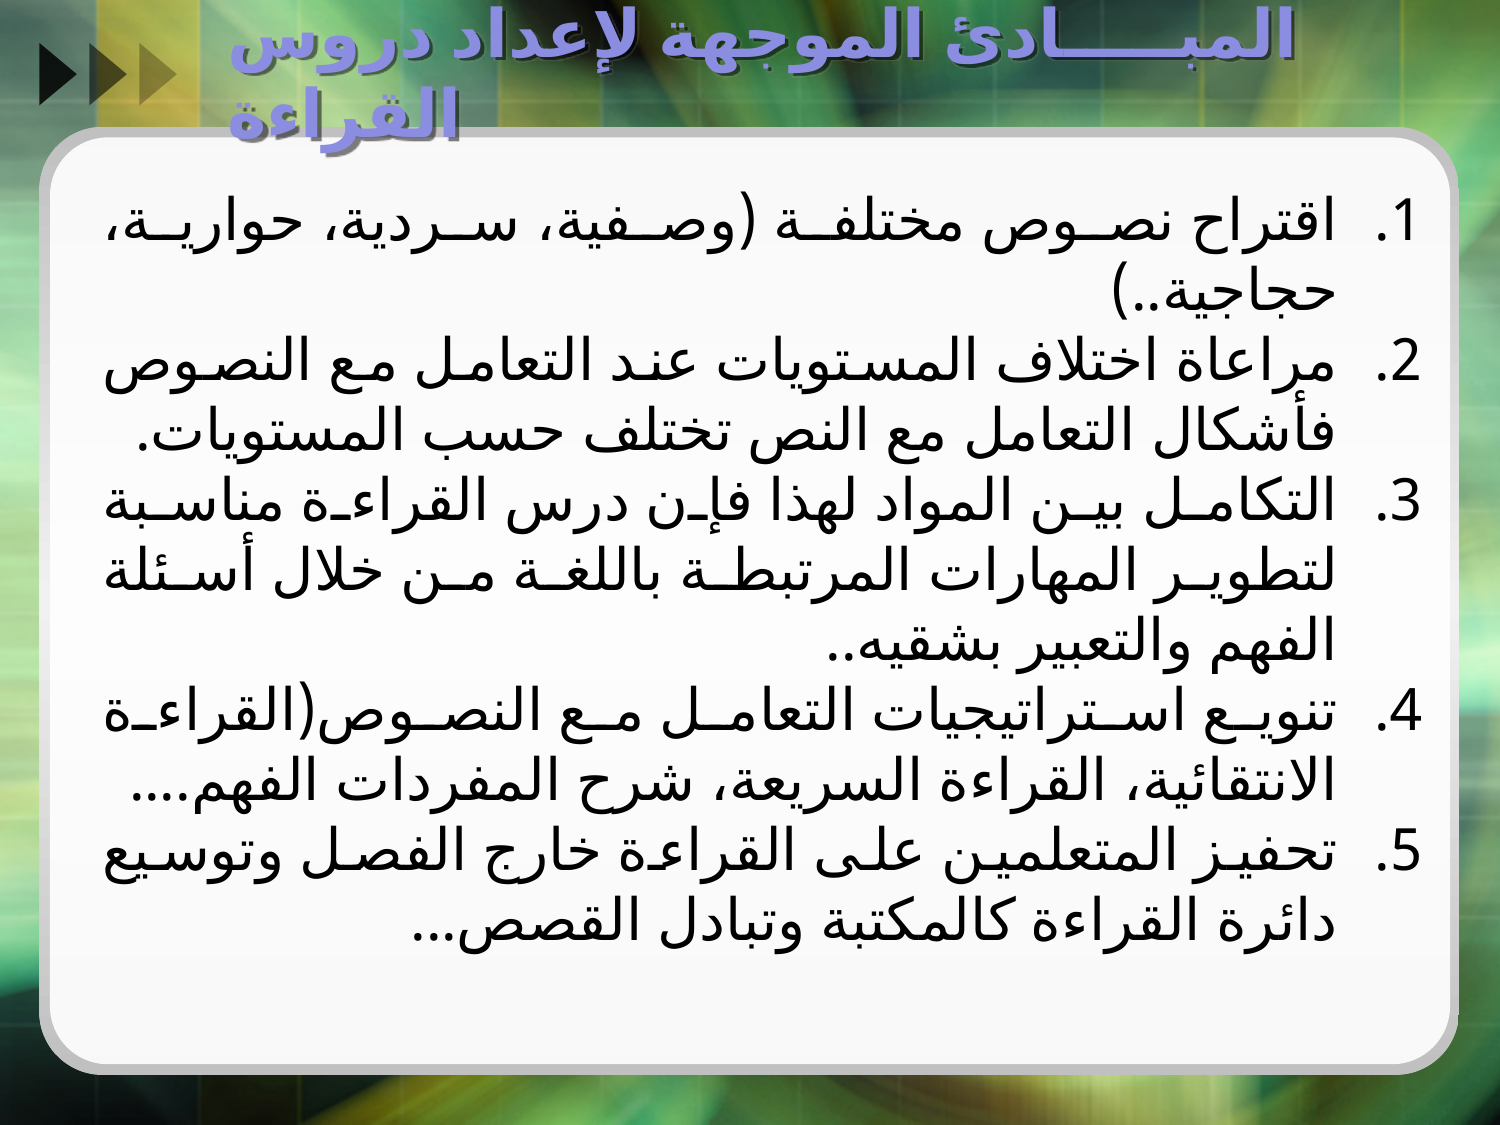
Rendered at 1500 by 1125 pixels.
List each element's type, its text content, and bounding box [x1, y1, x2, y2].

list اقتراح نصوص مختلفة (وصفية، سردية، حوارية، حجاجية..) مراعاة اختلاف المستويات عند التعامل مع النصوص فأشكال التعامل مع النص تختلف حسب المستويات. التكامل بين المواد لهذا فإن درس القراءة مناسبة لتطوير المهارات المرتبطة باللغة من خلال أسئلة الفهم والتعبير بشقيه.. تنويع استراتيجيات التعامل مع النصوص(القراءة الانتقائية، القراءة السريعة، شرح المفردات الفهم.... تحفيز المتعلمين على القراءة خارج الفصل وتوسيع دائرة القراءة كالمكتبة وتبادل القصص... [87, 174, 1438, 1038]
title المبـــــادئ الموجهة لإعداد دروس القراءة [212, 24, 1463, 118]
picture [0, 0, 1500, 1125]
